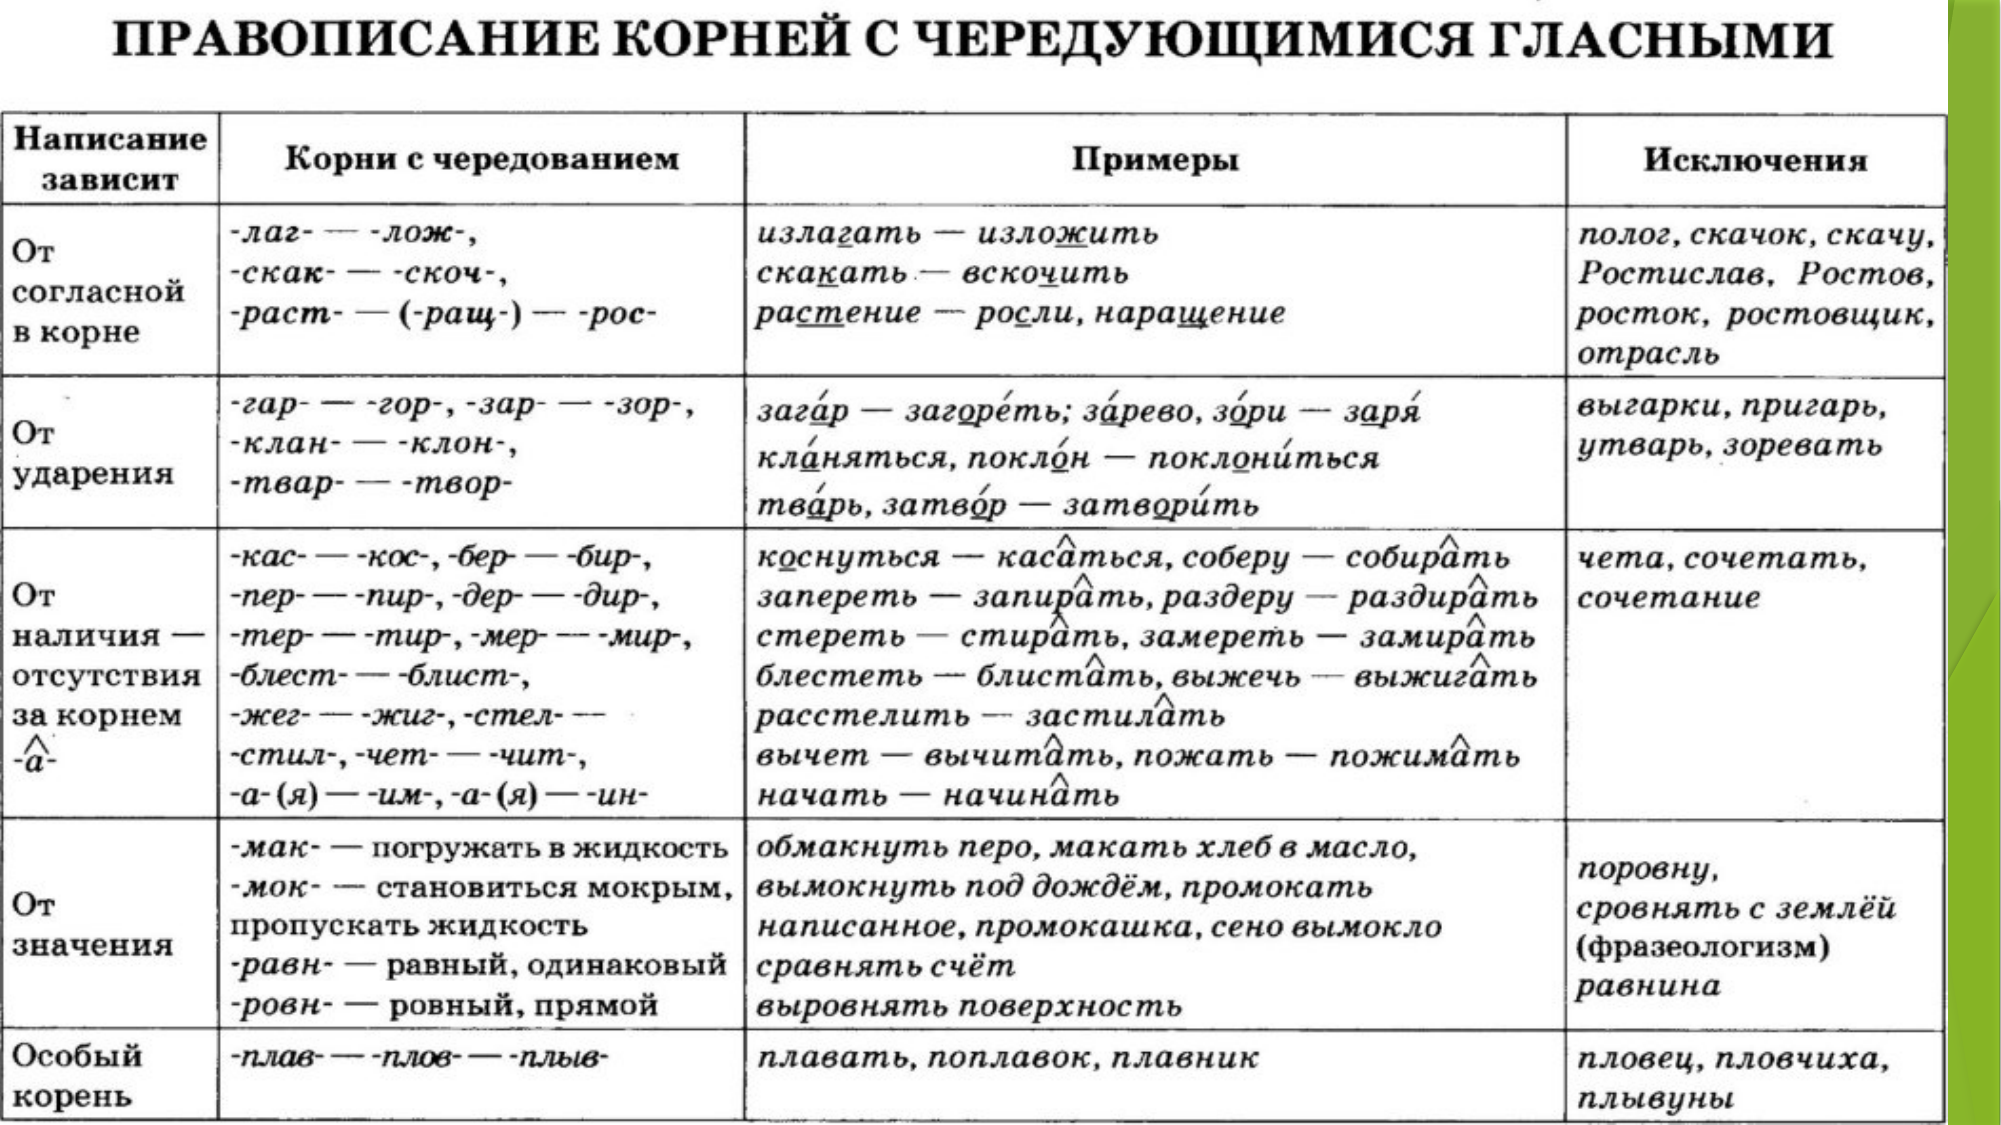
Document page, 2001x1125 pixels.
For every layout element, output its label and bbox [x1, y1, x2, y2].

list [0, 0, 1949, 1125]
